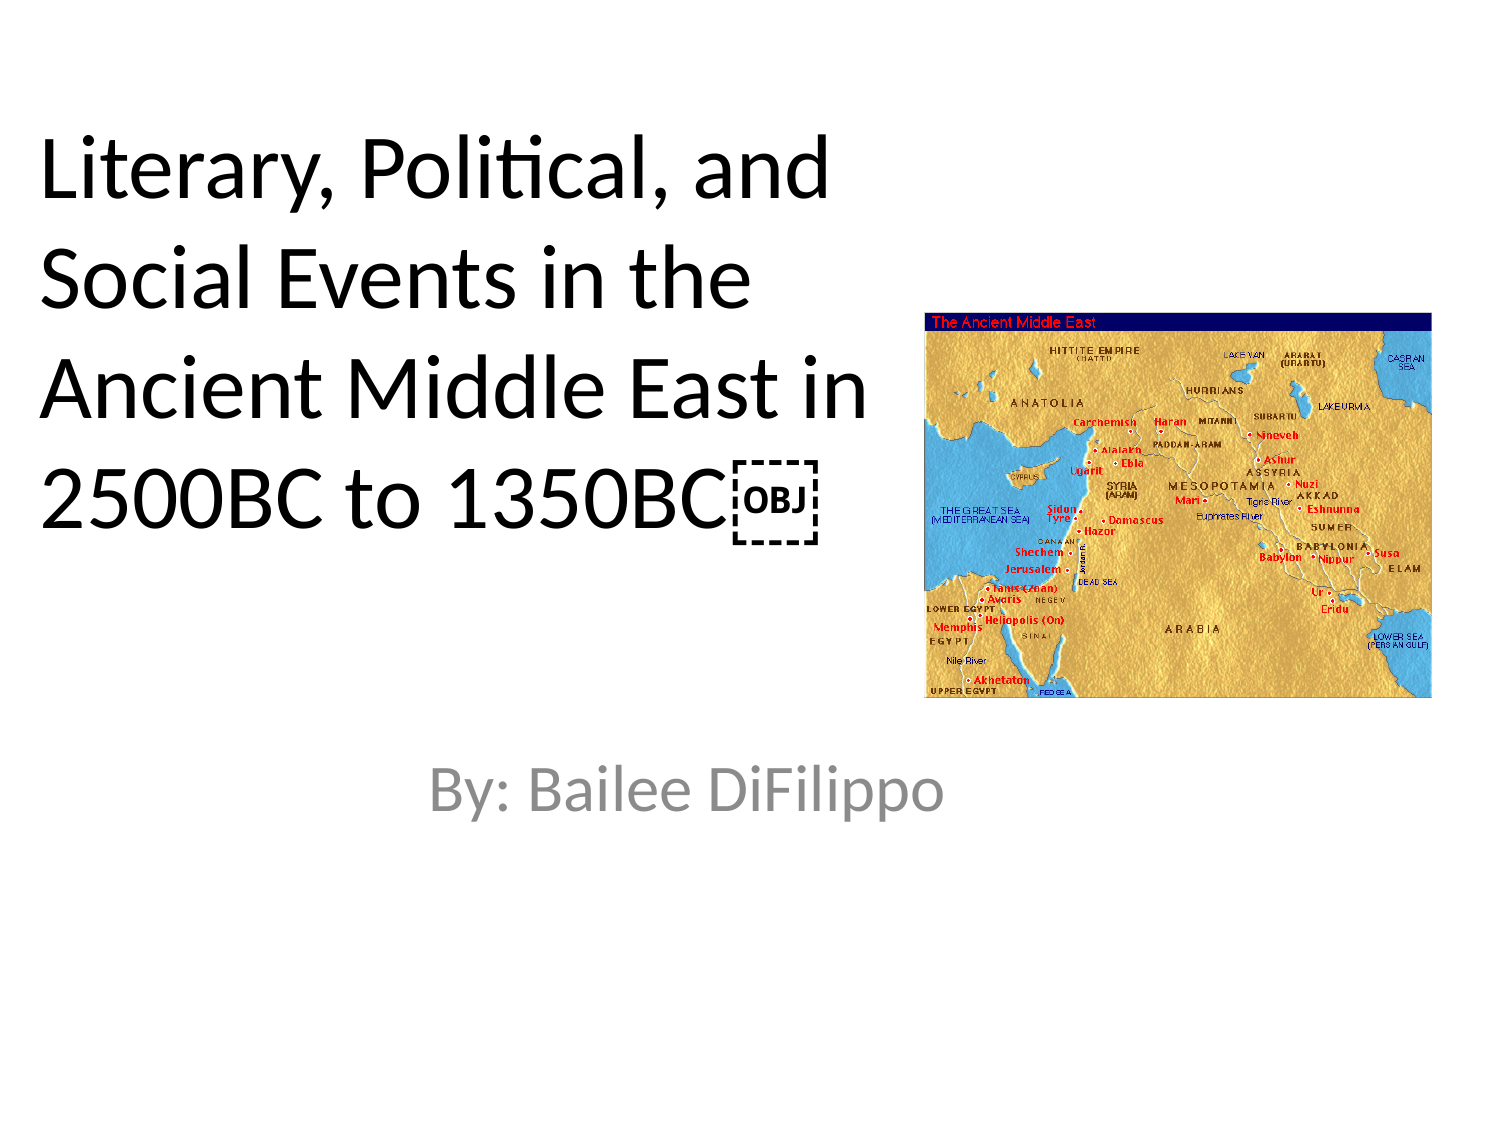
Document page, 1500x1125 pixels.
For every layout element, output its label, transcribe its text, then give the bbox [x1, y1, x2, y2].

picture [924, 312, 1433, 698]
subtitle By: Bailee DiFilippo [162, 737, 1213, 1025]
text_box Literary, Political, and Social Events in the Ancient Middle East in 2500BC to 1350BC￼ [24, 99, 950, 555]
